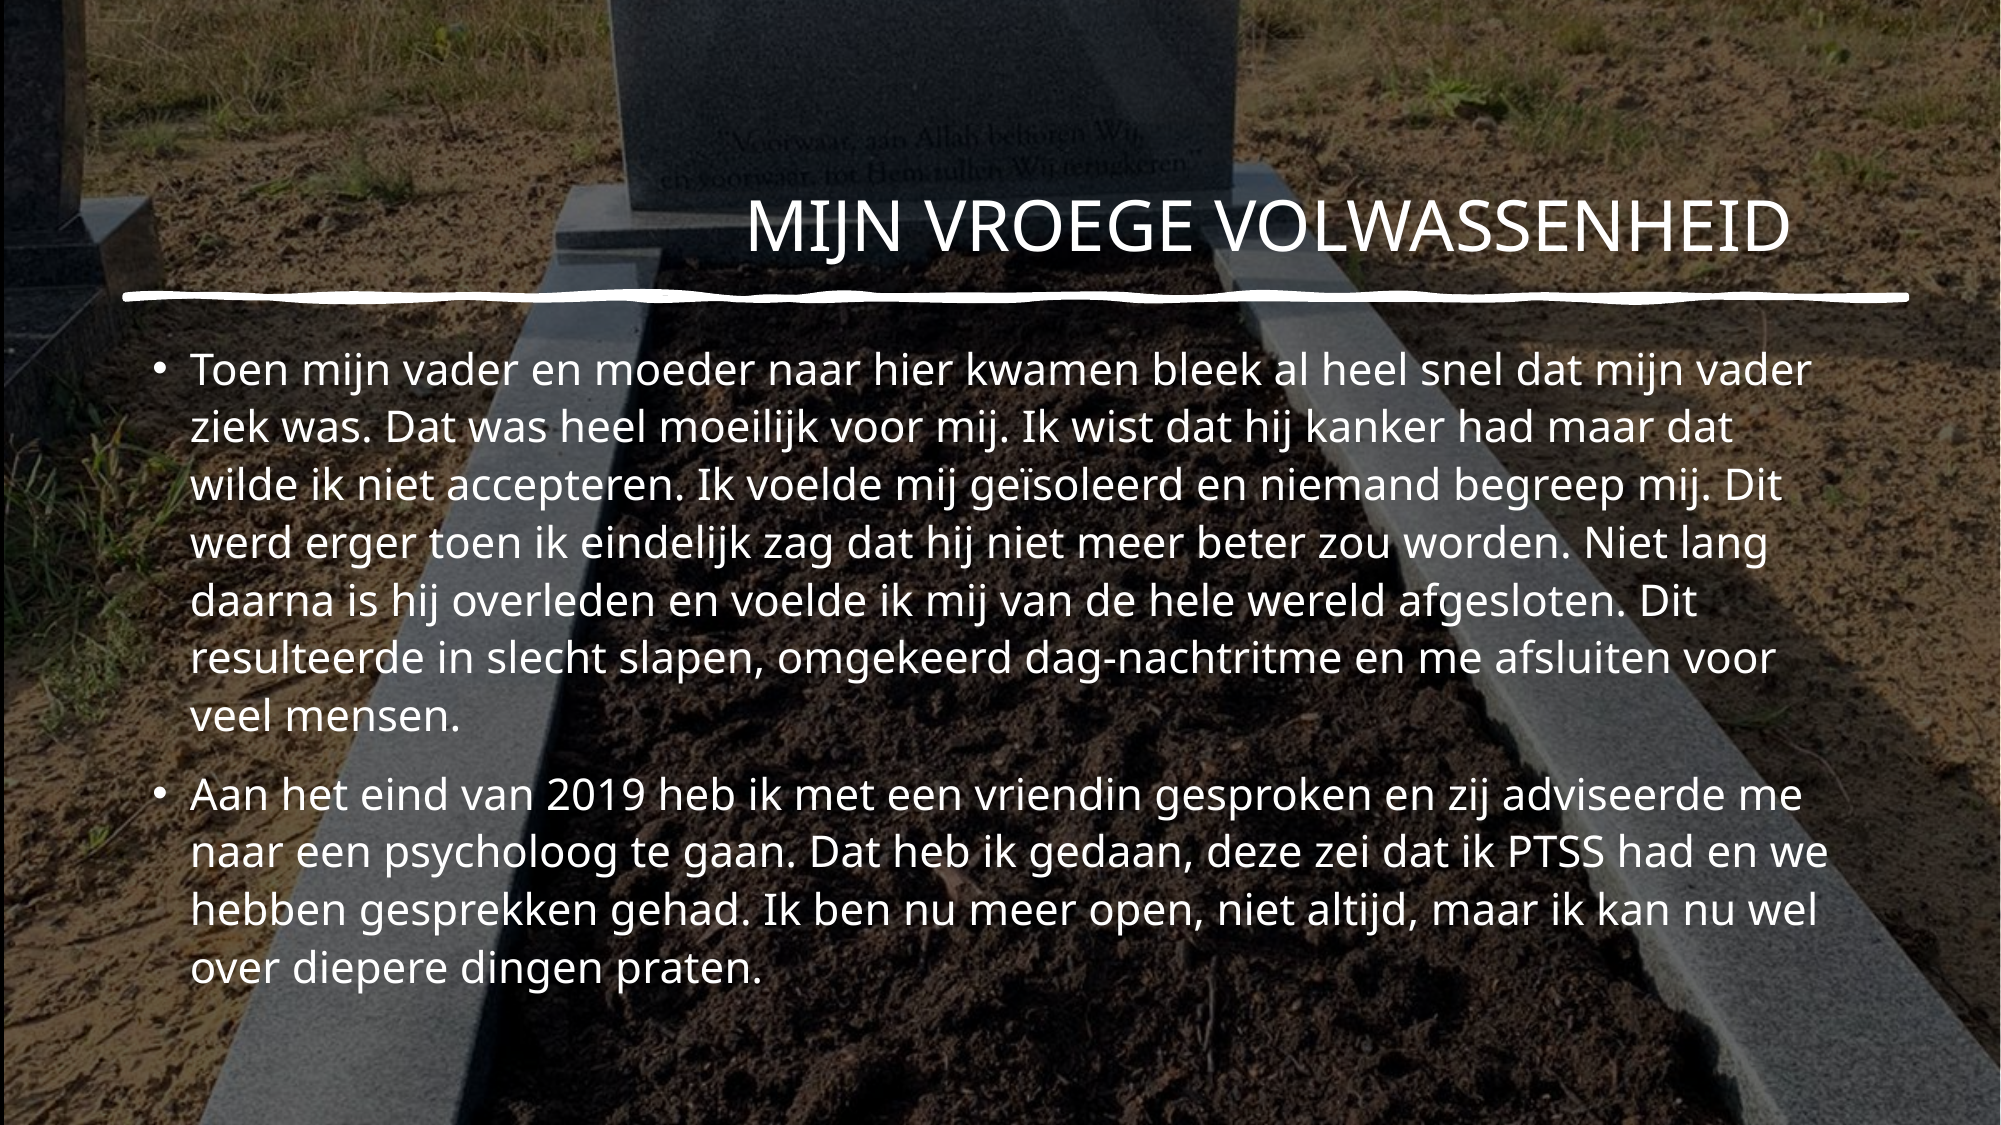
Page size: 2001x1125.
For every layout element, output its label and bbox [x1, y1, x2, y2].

text_box [0, 0, 4, 1125]
picture [4, 0, 2000, 1125]
